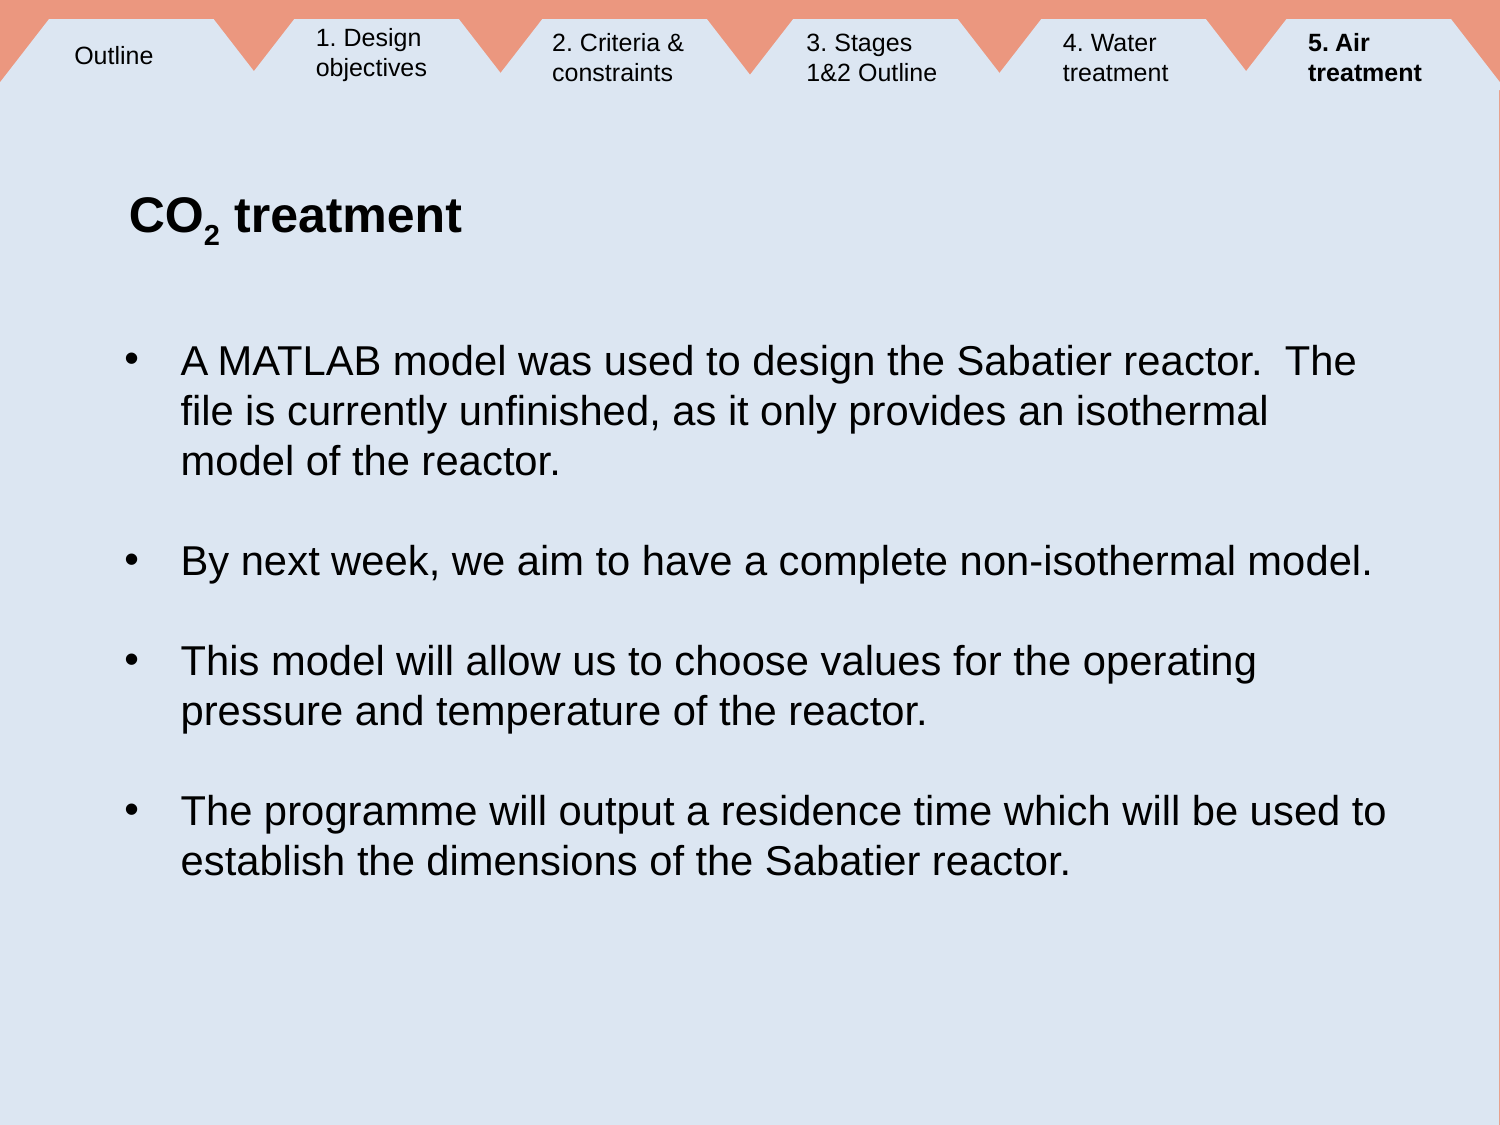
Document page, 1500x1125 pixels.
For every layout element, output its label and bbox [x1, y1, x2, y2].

list [0, 0, 1500, 1125]
